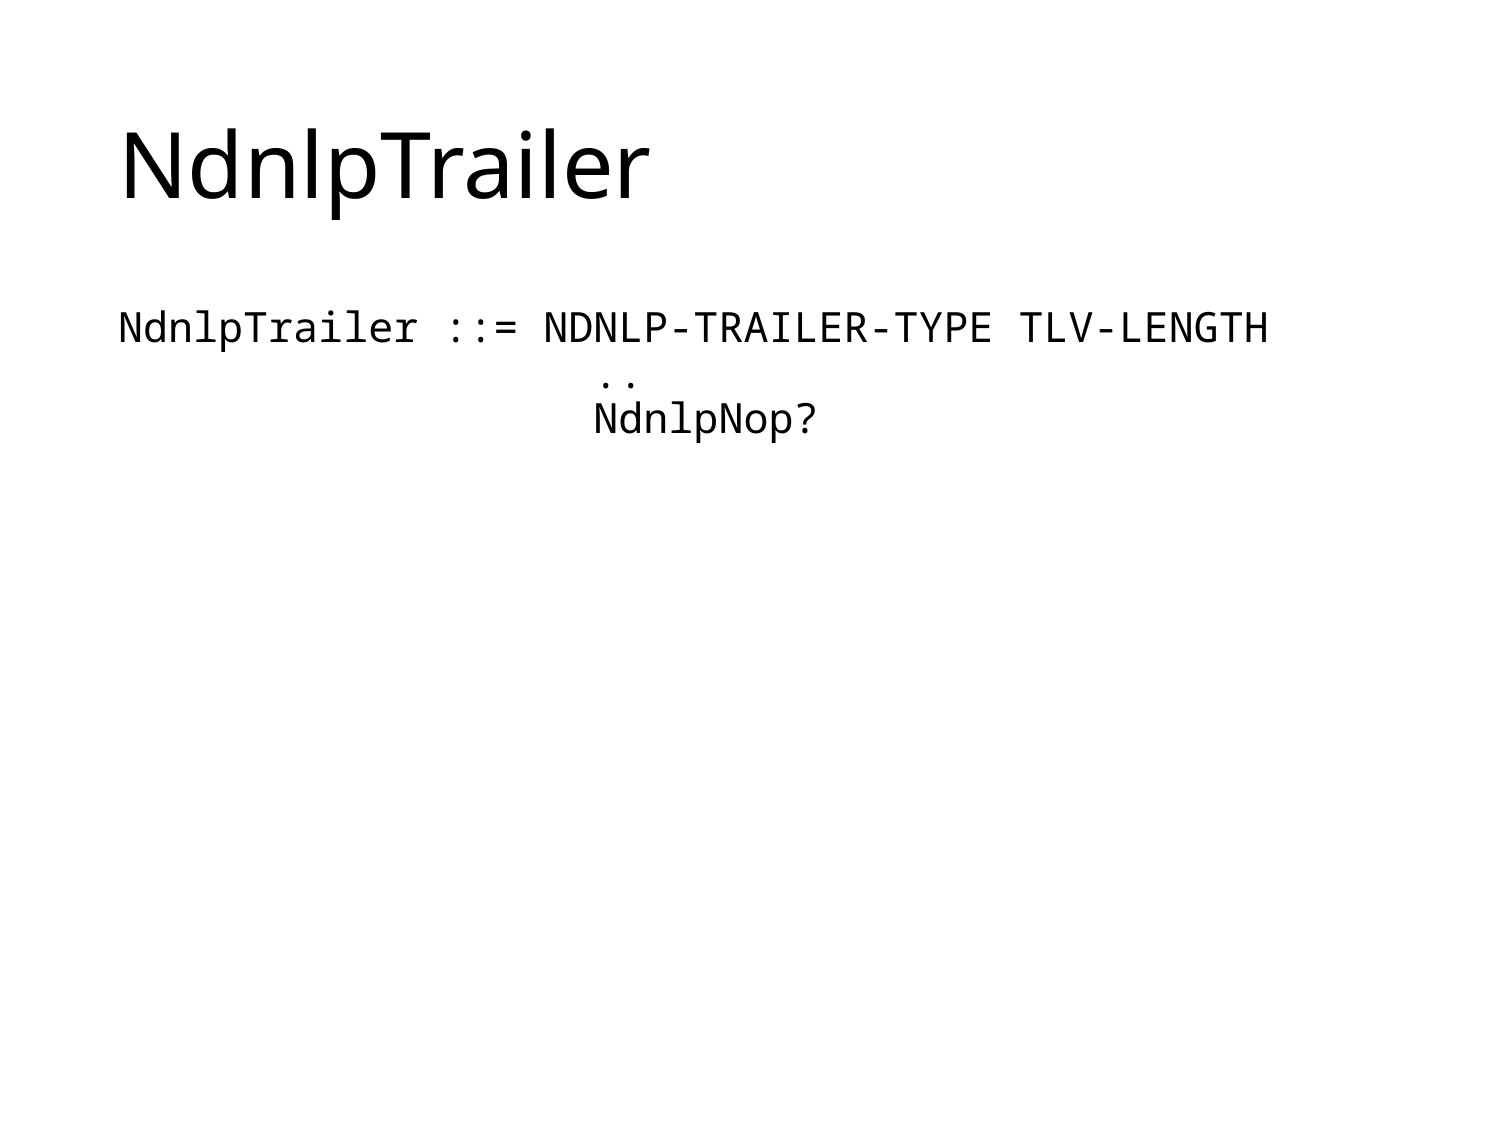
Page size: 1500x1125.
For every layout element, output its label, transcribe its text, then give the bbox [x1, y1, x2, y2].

list NdnlpTrailer ::= NDNLP-TRAILER-TYPE TLV-LENGTH .. NdnlpNop? [103, 299, 1397, 1014]
title NdnlpTrailer [103, 59, 1397, 278]
